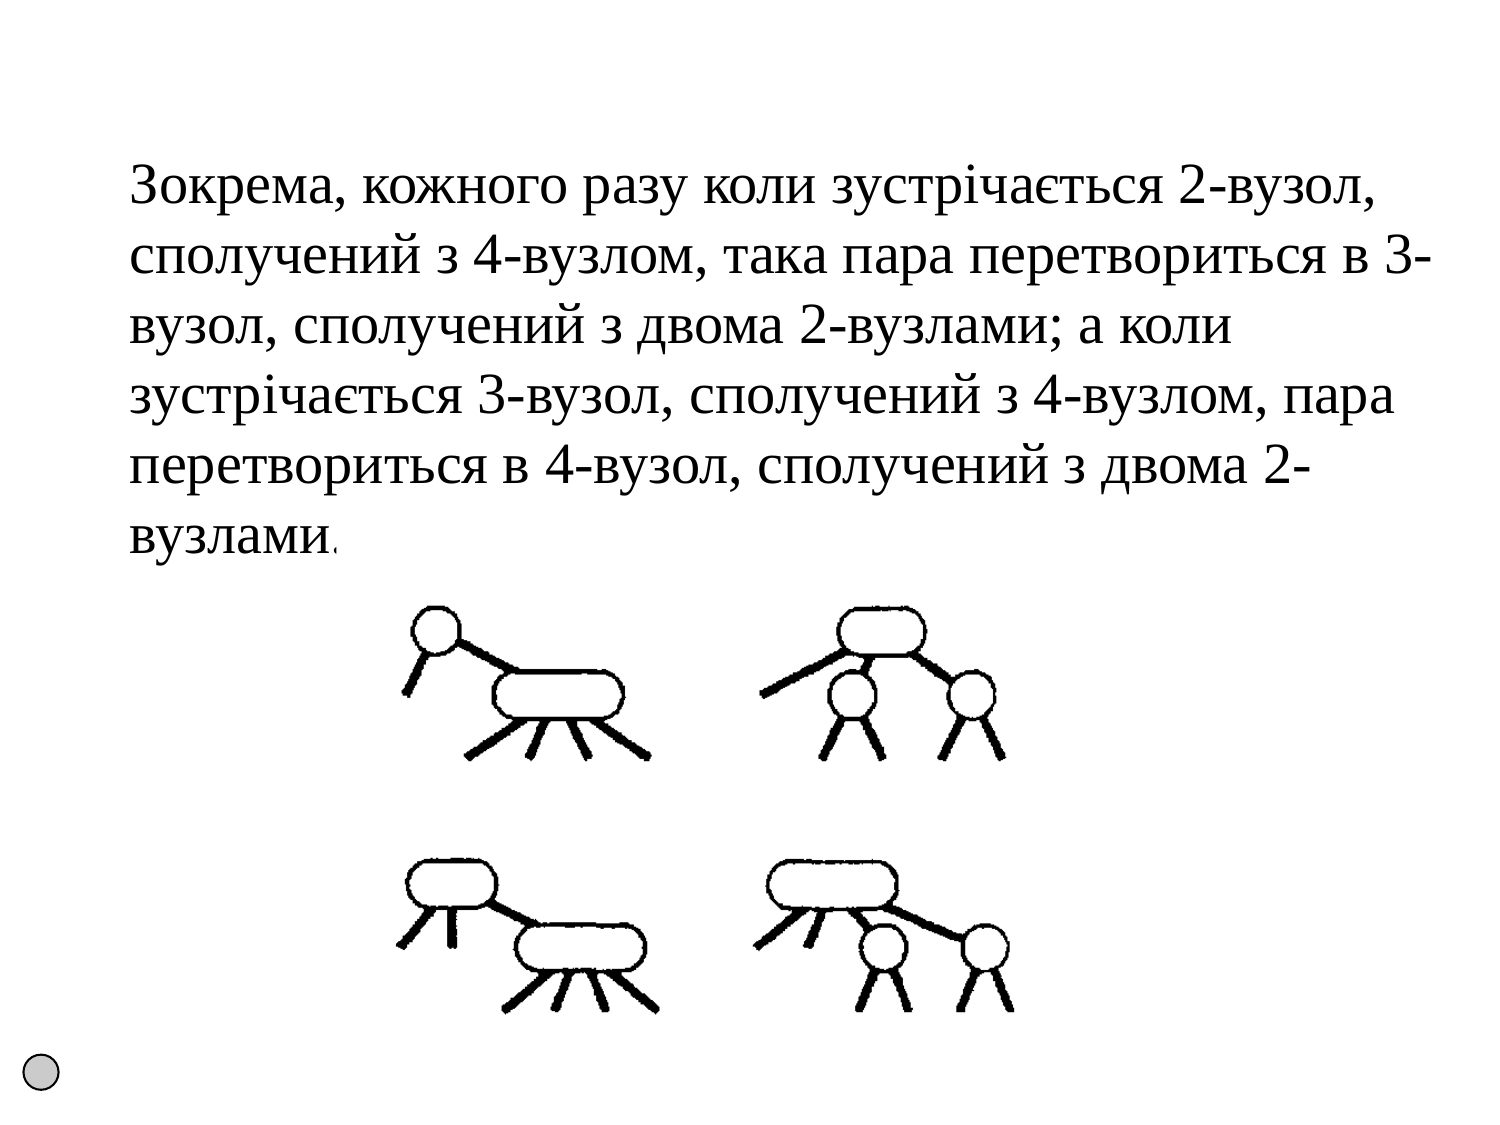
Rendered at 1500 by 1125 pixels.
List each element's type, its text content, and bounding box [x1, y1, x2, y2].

list Зокрема, кожного разу коли зустрічається 2-вузол, сполучений з 4-вузлом, така пара перетвориться в 3-вузол, сполучений з двома 2-вузлами; а коли зустрічається 3-вузол, сполучений з 4-вузлом, пара перетвориться в 4-вузол, сполучений з двома 2-вузлами. [0, 136, 1500, 563]
text_box [23, 1054, 59, 1090]
picture [336, 538, 1102, 1048]
